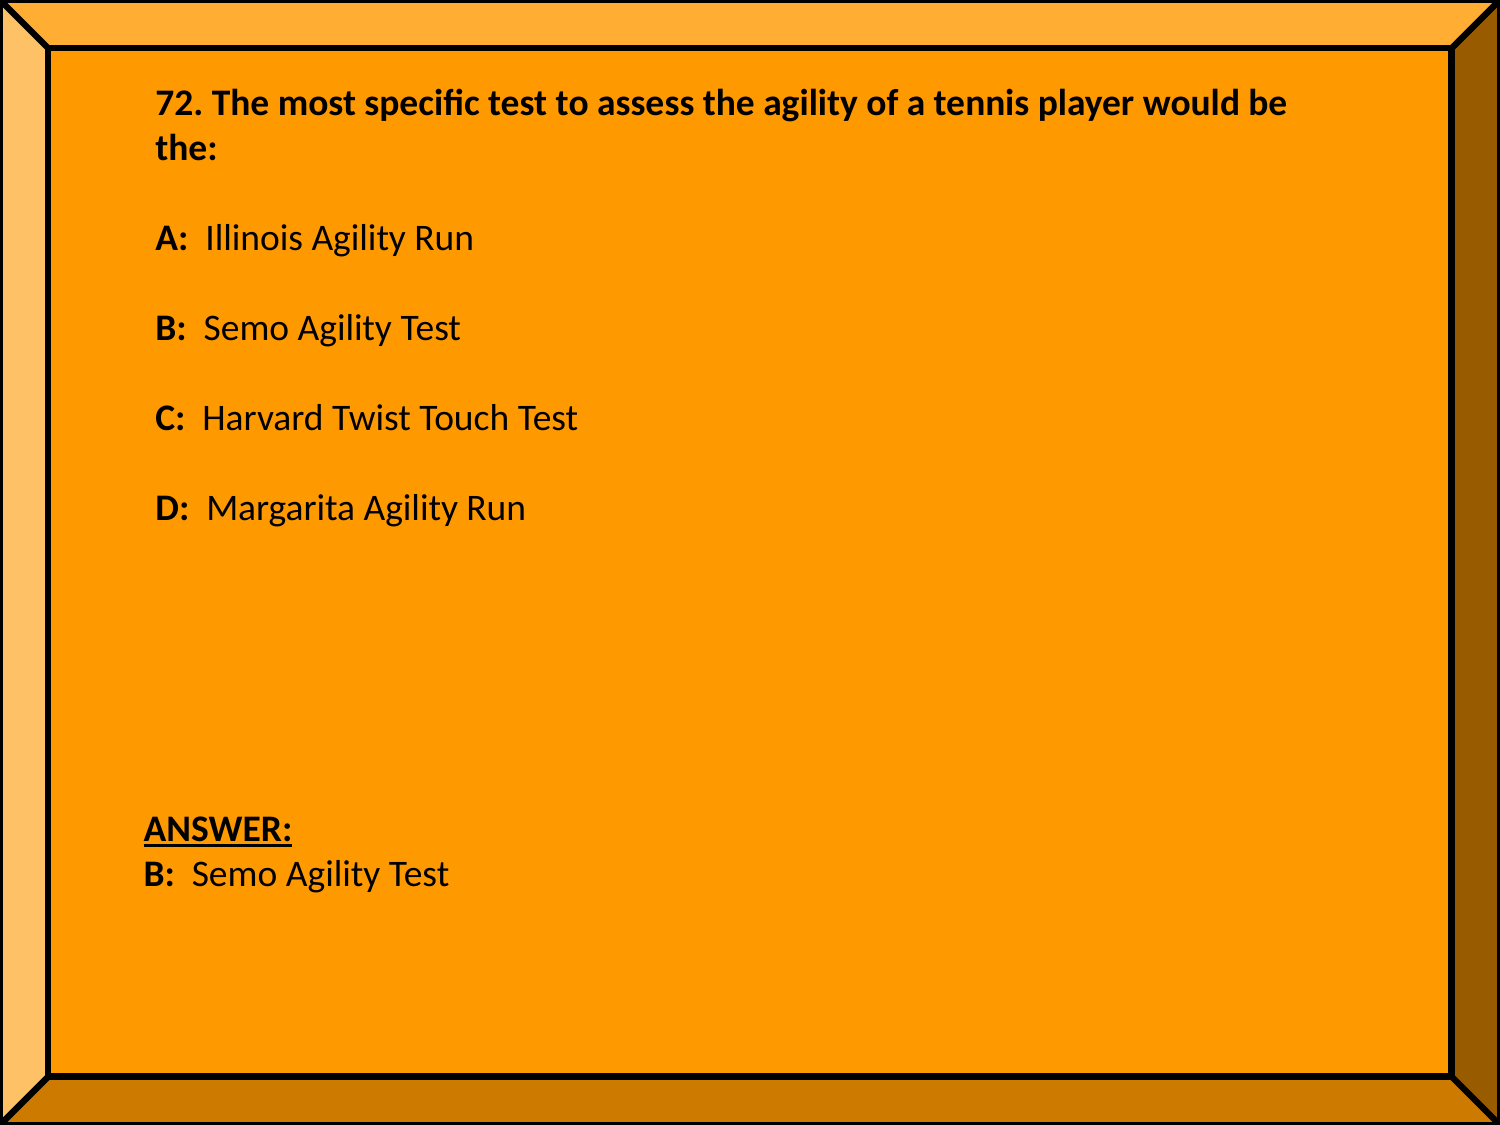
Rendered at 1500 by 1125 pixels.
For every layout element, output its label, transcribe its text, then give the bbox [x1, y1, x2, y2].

text_box 72. The most specific test to assess the agility of a tennis player would be the: A: Illinois Agility Run B: Semo Agility Test C: Harvard Twist Touch Test D: Margarita Agility Run [140, 70, 1371, 625]
text_box ANSWER: B: Semo Agility Test [128, 796, 1383, 902]
